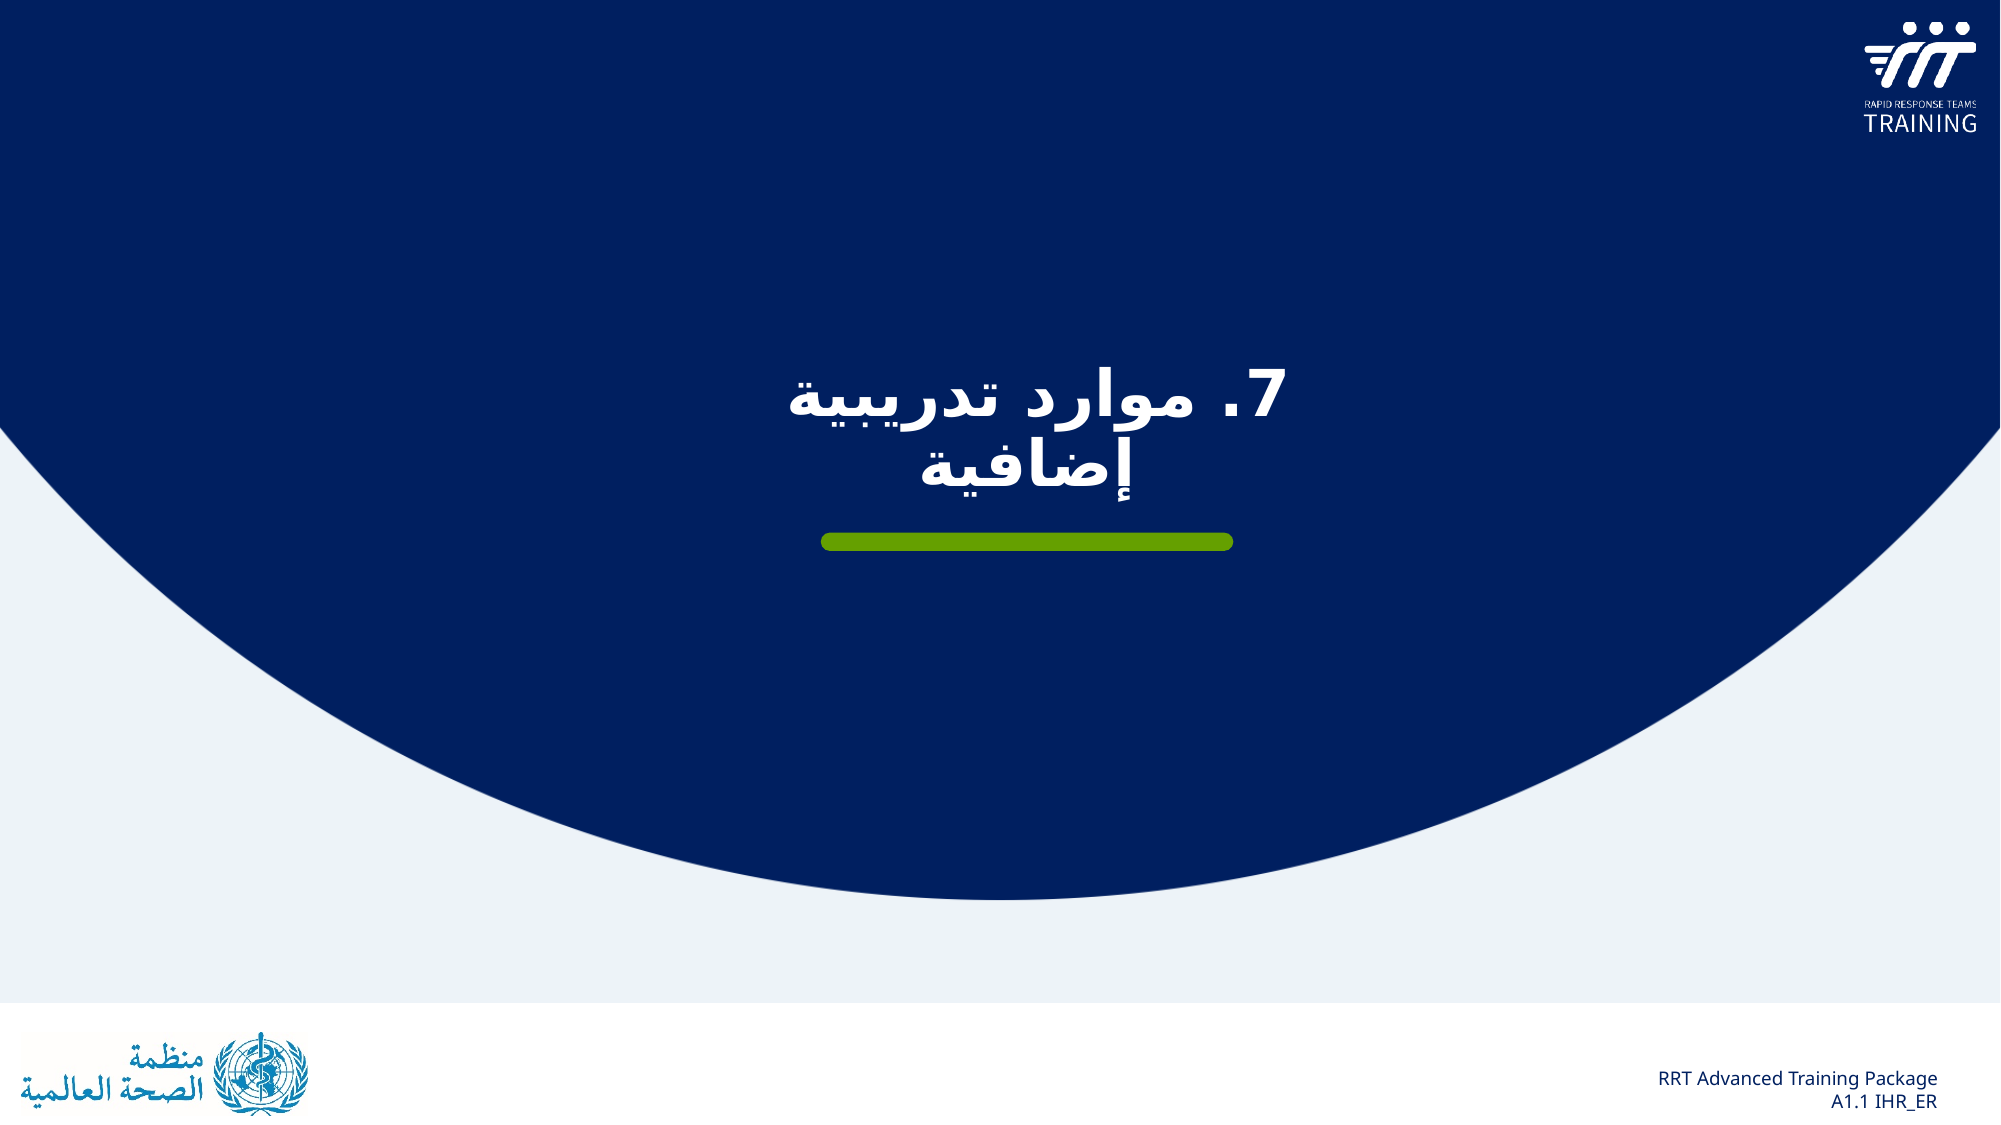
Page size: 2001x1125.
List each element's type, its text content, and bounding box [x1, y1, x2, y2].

title 7. موارد تدريبية إضافية [60, 338, 1994, 538]
picture [21, 1032, 308, 1116]
picture [0, 0, 2001, 1003]
